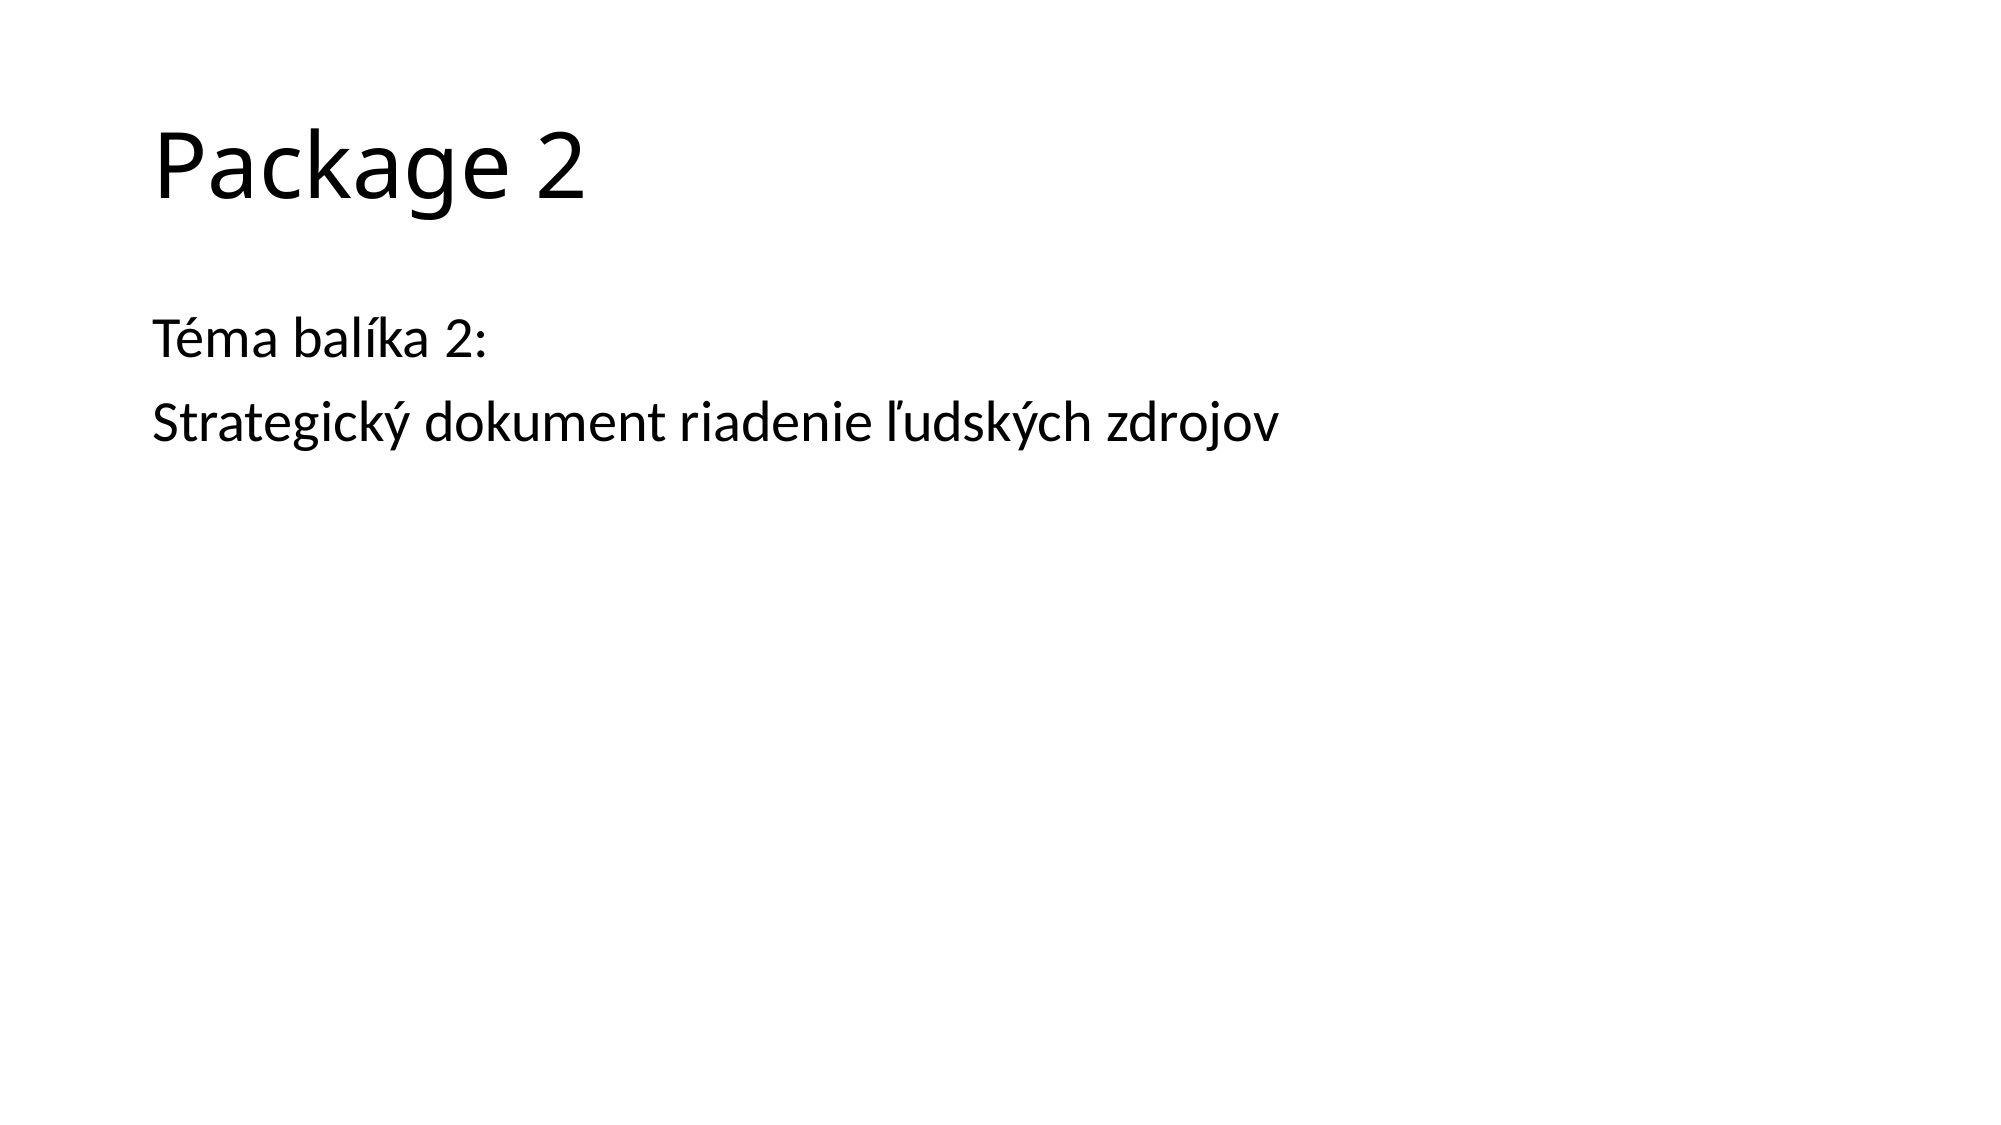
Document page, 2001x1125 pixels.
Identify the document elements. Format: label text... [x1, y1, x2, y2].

list Téma balíka 2: Strategický dokument riadenie ľudských zdrojov [137, 299, 1863, 1014]
title Package 2 [137, 59, 1863, 278]
